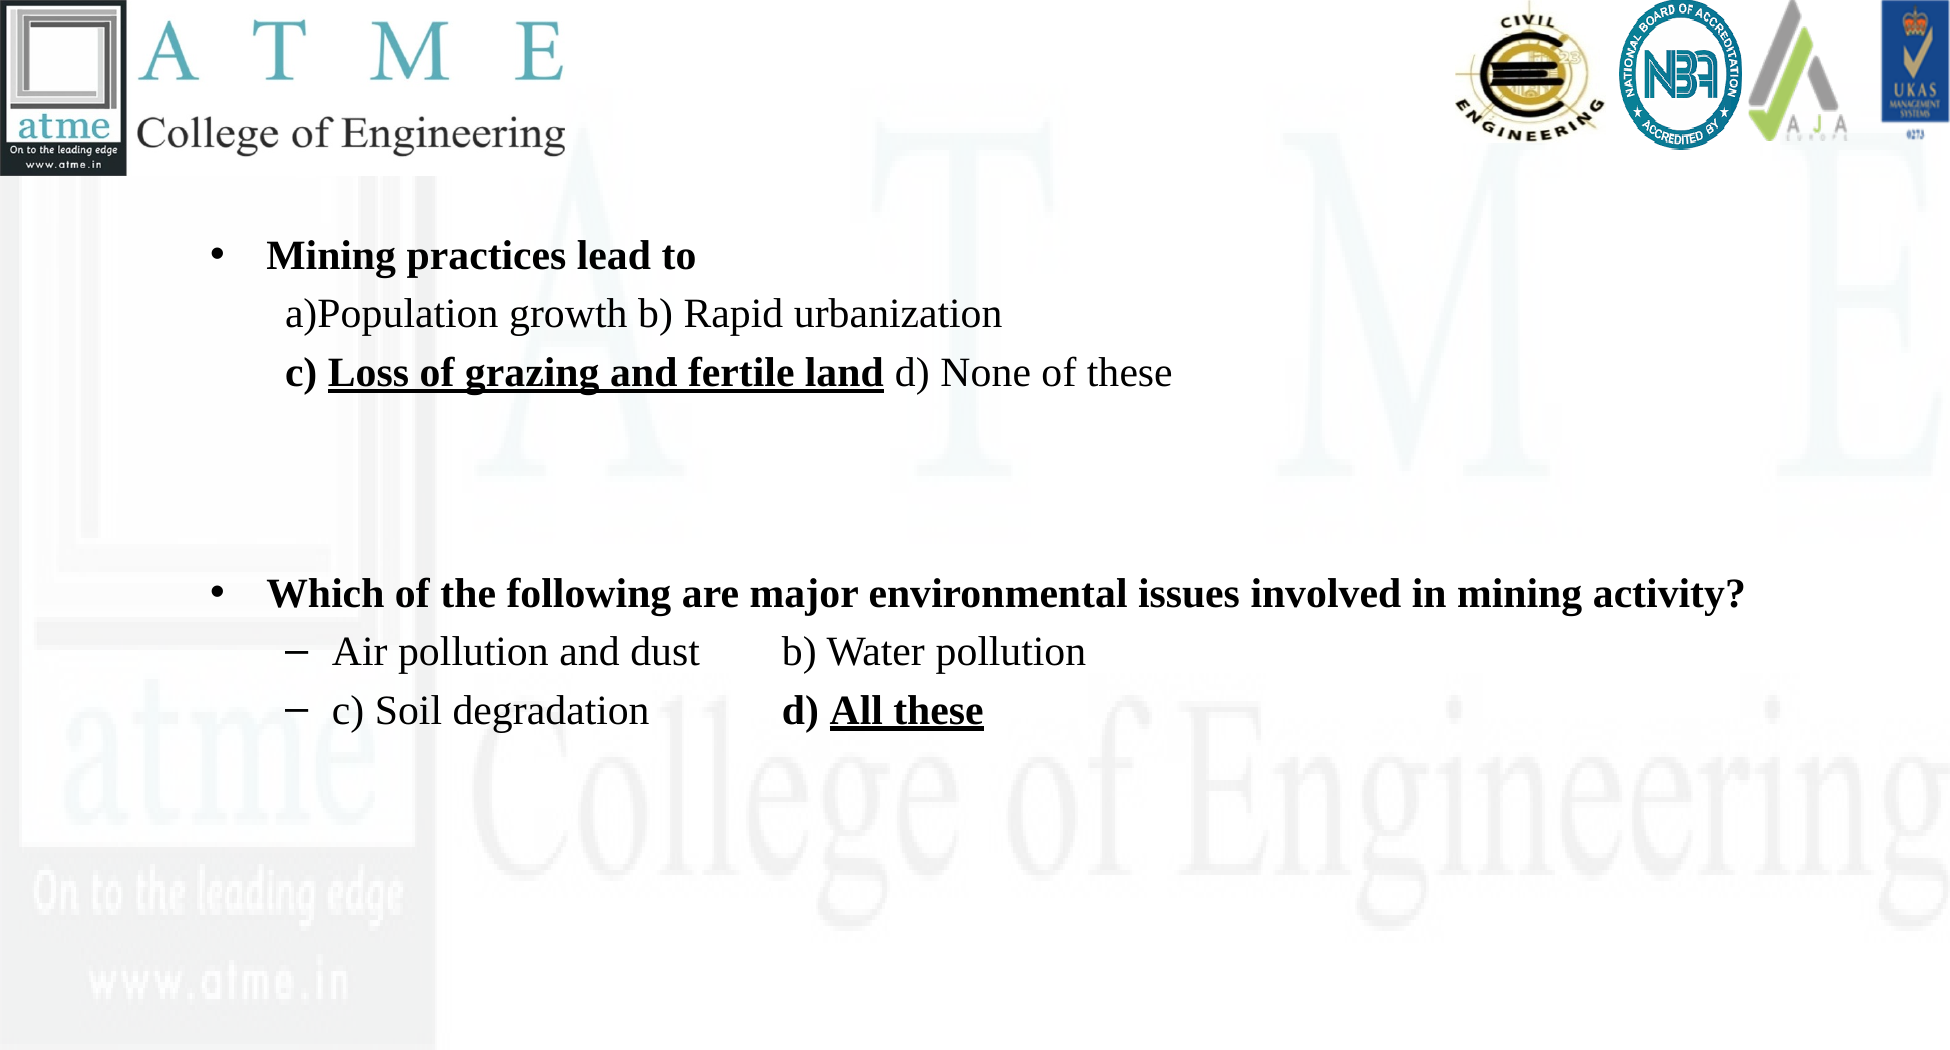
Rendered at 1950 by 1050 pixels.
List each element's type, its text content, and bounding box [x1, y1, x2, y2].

picture [1619, 0, 1727, 151]
picture [1683, 133, 1697, 137]
picture [1716, 113, 1721, 129]
picture [0, 0, 566, 177]
picture [1666, 139, 1680, 144]
picture [1728, 89, 1736, 95]
picture [1455, 0, 1606, 144]
list Mining practices lead to a)Population growth b) Rapid urbanization c) Loss of grazing and fertile land d) None of these Which of the following are major environmental issues involved in mining activity? Air pollution and dust b) Water pollution c) Soil degradation d) All these [195, 220, 1853, 980]
picture [1725, 98, 1730, 109]
picture [1684, 94, 1742, 151]
picture [1697, 9, 1702, 17]
picture [1748, 0, 1950, 142]
picture [1697, 0, 1742, 54]
